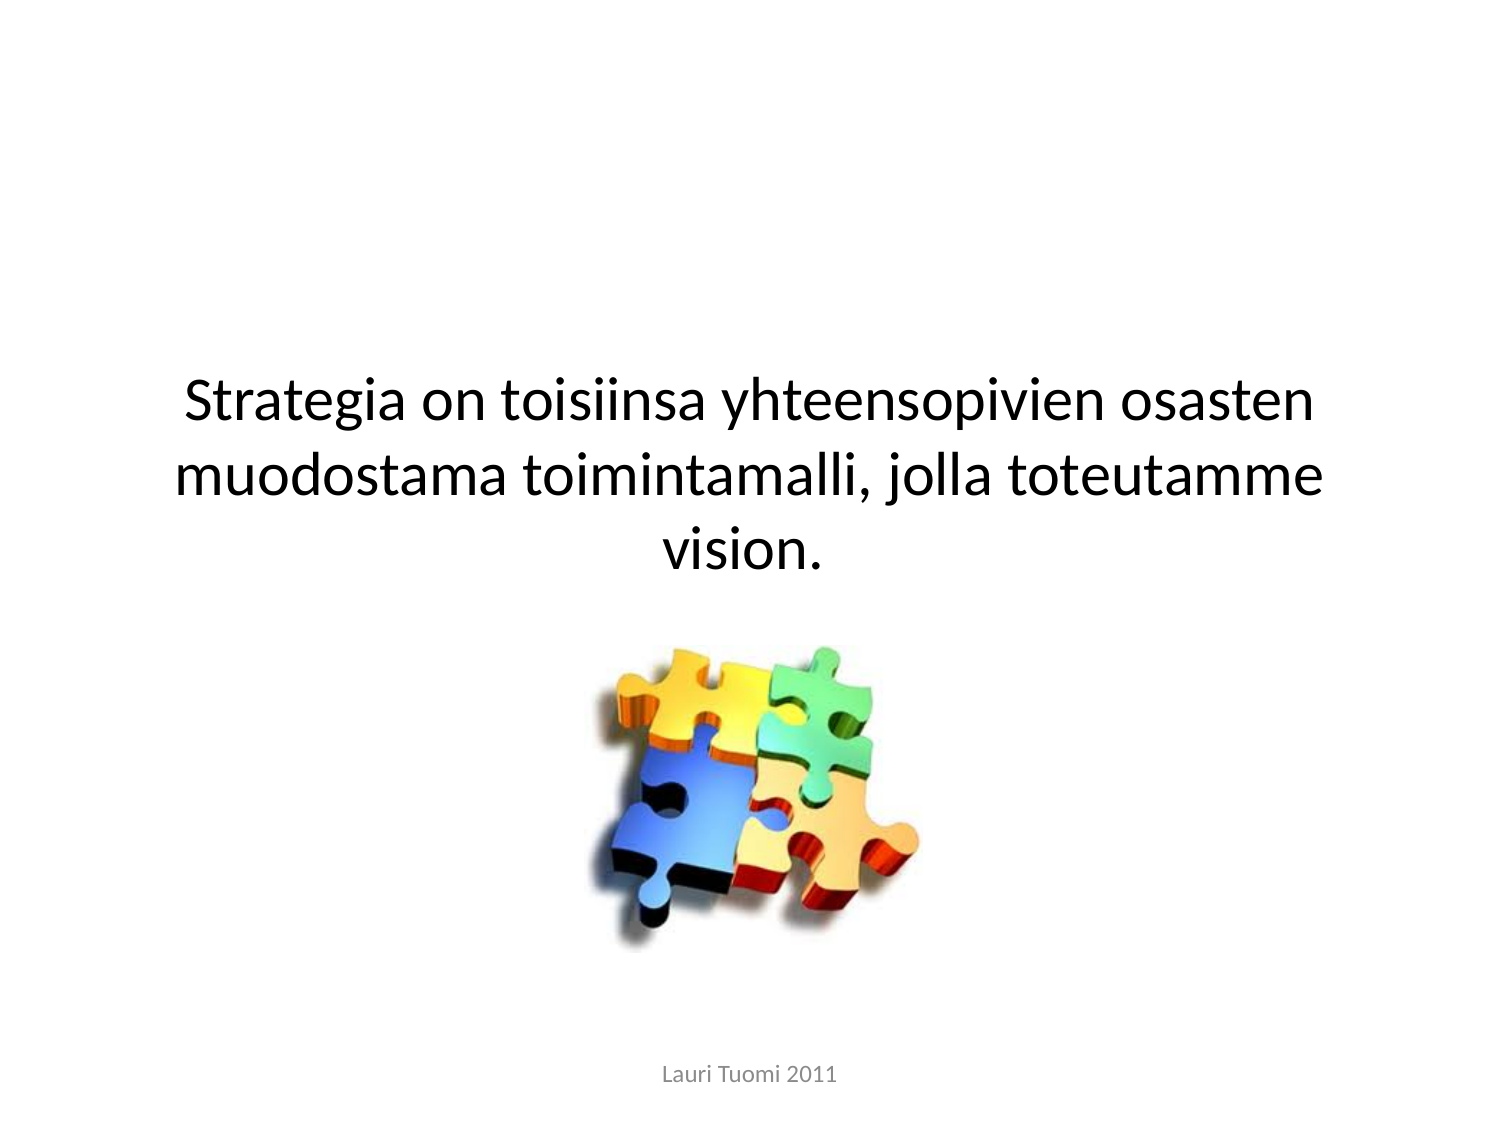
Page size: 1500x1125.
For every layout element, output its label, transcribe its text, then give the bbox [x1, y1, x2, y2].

footer Lauri Tuomi 2011 [512, 1042, 988, 1103]
title Strategia on toisiinsa yhteensopivien osasten muodostama toimintamalli, jolla toteutamme vision. [112, 349, 1388, 591]
picture [584, 644, 924, 953]
